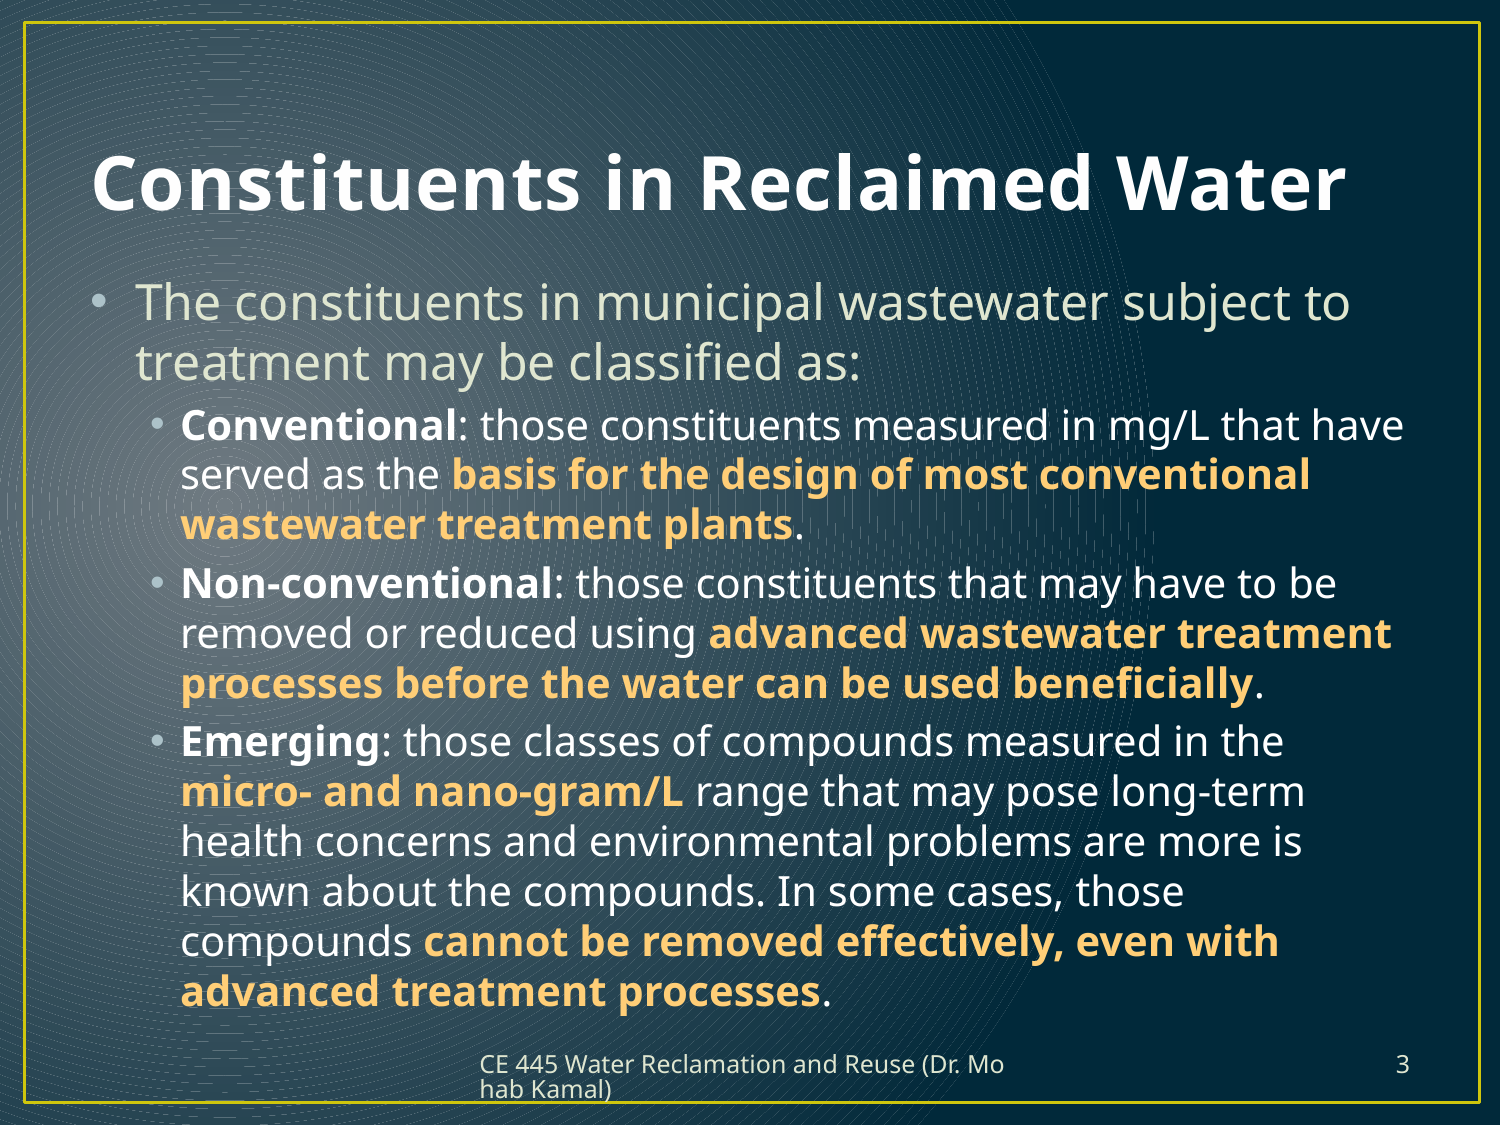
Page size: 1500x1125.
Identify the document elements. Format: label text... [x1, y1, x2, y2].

list The constituents in municipal wastewater subject to treatment may be classified as: Conventional: those constituents measured in mg/L that have served as the basis for the design of most conventional wastewater treatment plants. Non-conventional: those constituents that may have to be removed or reduced using advanced wastewater treatment processes before the water can be used beneficially. Emerging: those classes of compounds measured in the micro- and nano-gram/L range that may pose long-term health concerns and environmental problems are more is known about the compounds. In some cases, those compounds cannot be removed effectively, even with advanced treatment processes. [75, 262, 1425, 1088]
title Constituents in Reclaimed Water [75, 45, 1425, 233]
slide_number 3 [1074, 1035, 1425, 1096]
footer CE 445 Water Reclamation and Reuse (Dr. Mohab Kamal) [464, 1035, 1036, 1096]
